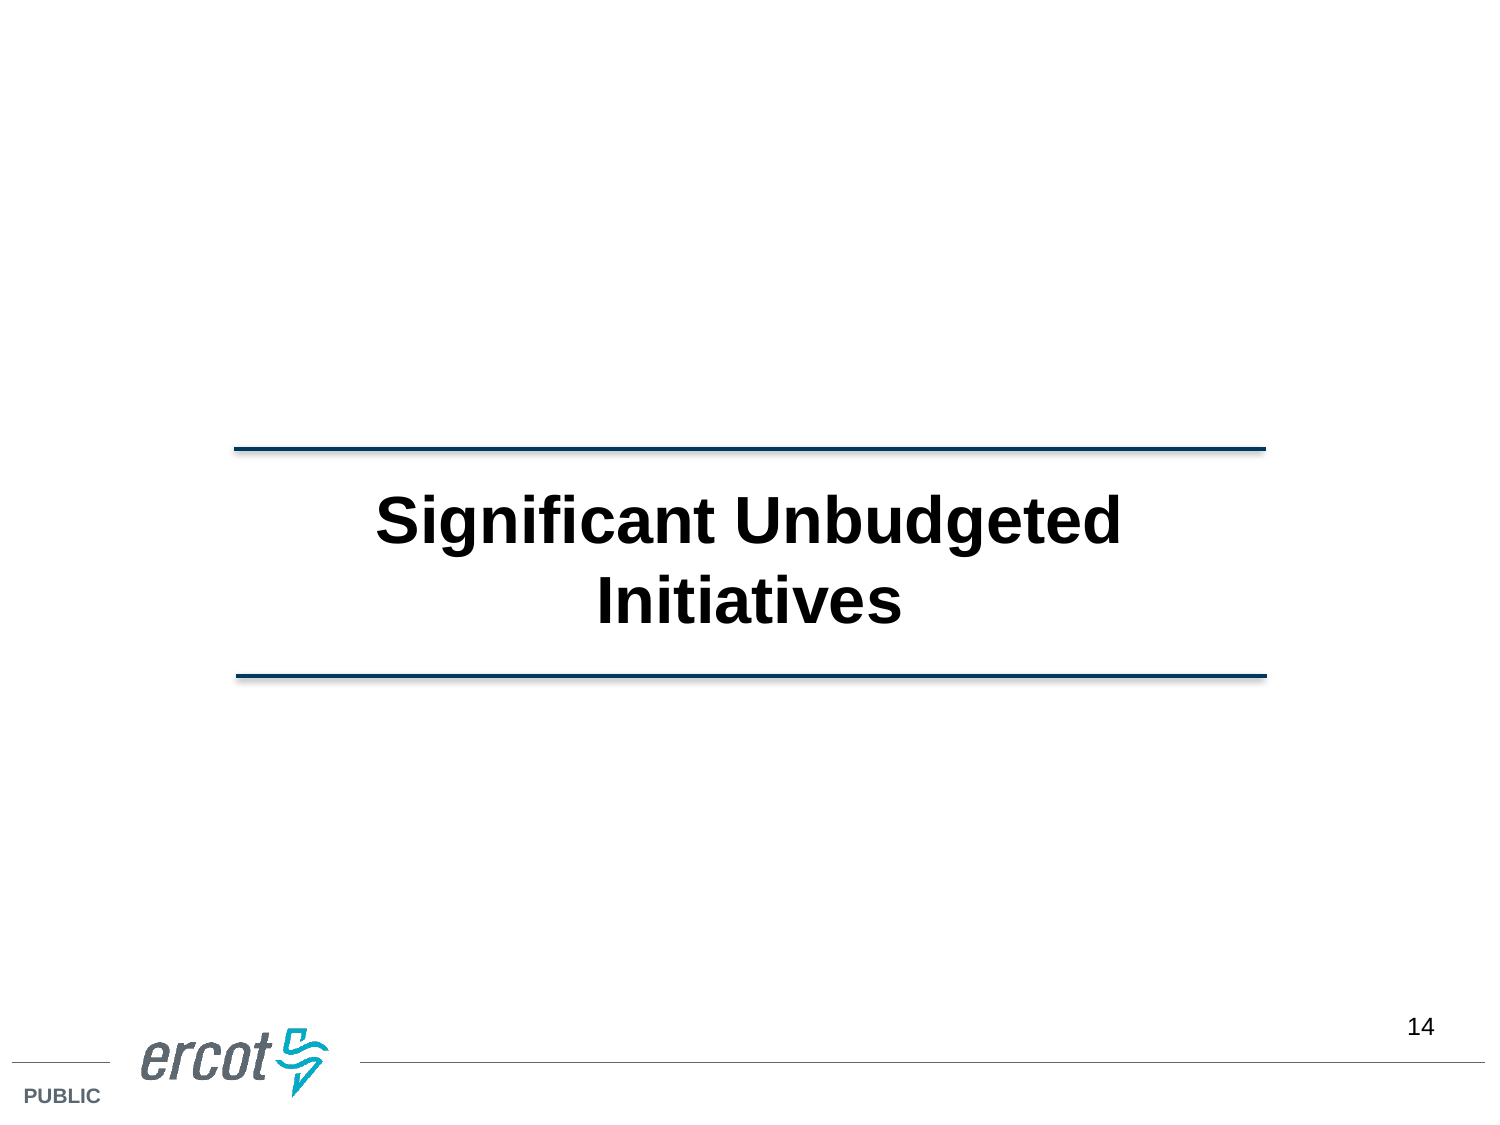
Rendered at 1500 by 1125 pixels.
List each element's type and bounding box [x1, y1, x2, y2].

text_box [212, 448, 1288, 692]
picture [137, 1024, 332, 1100]
